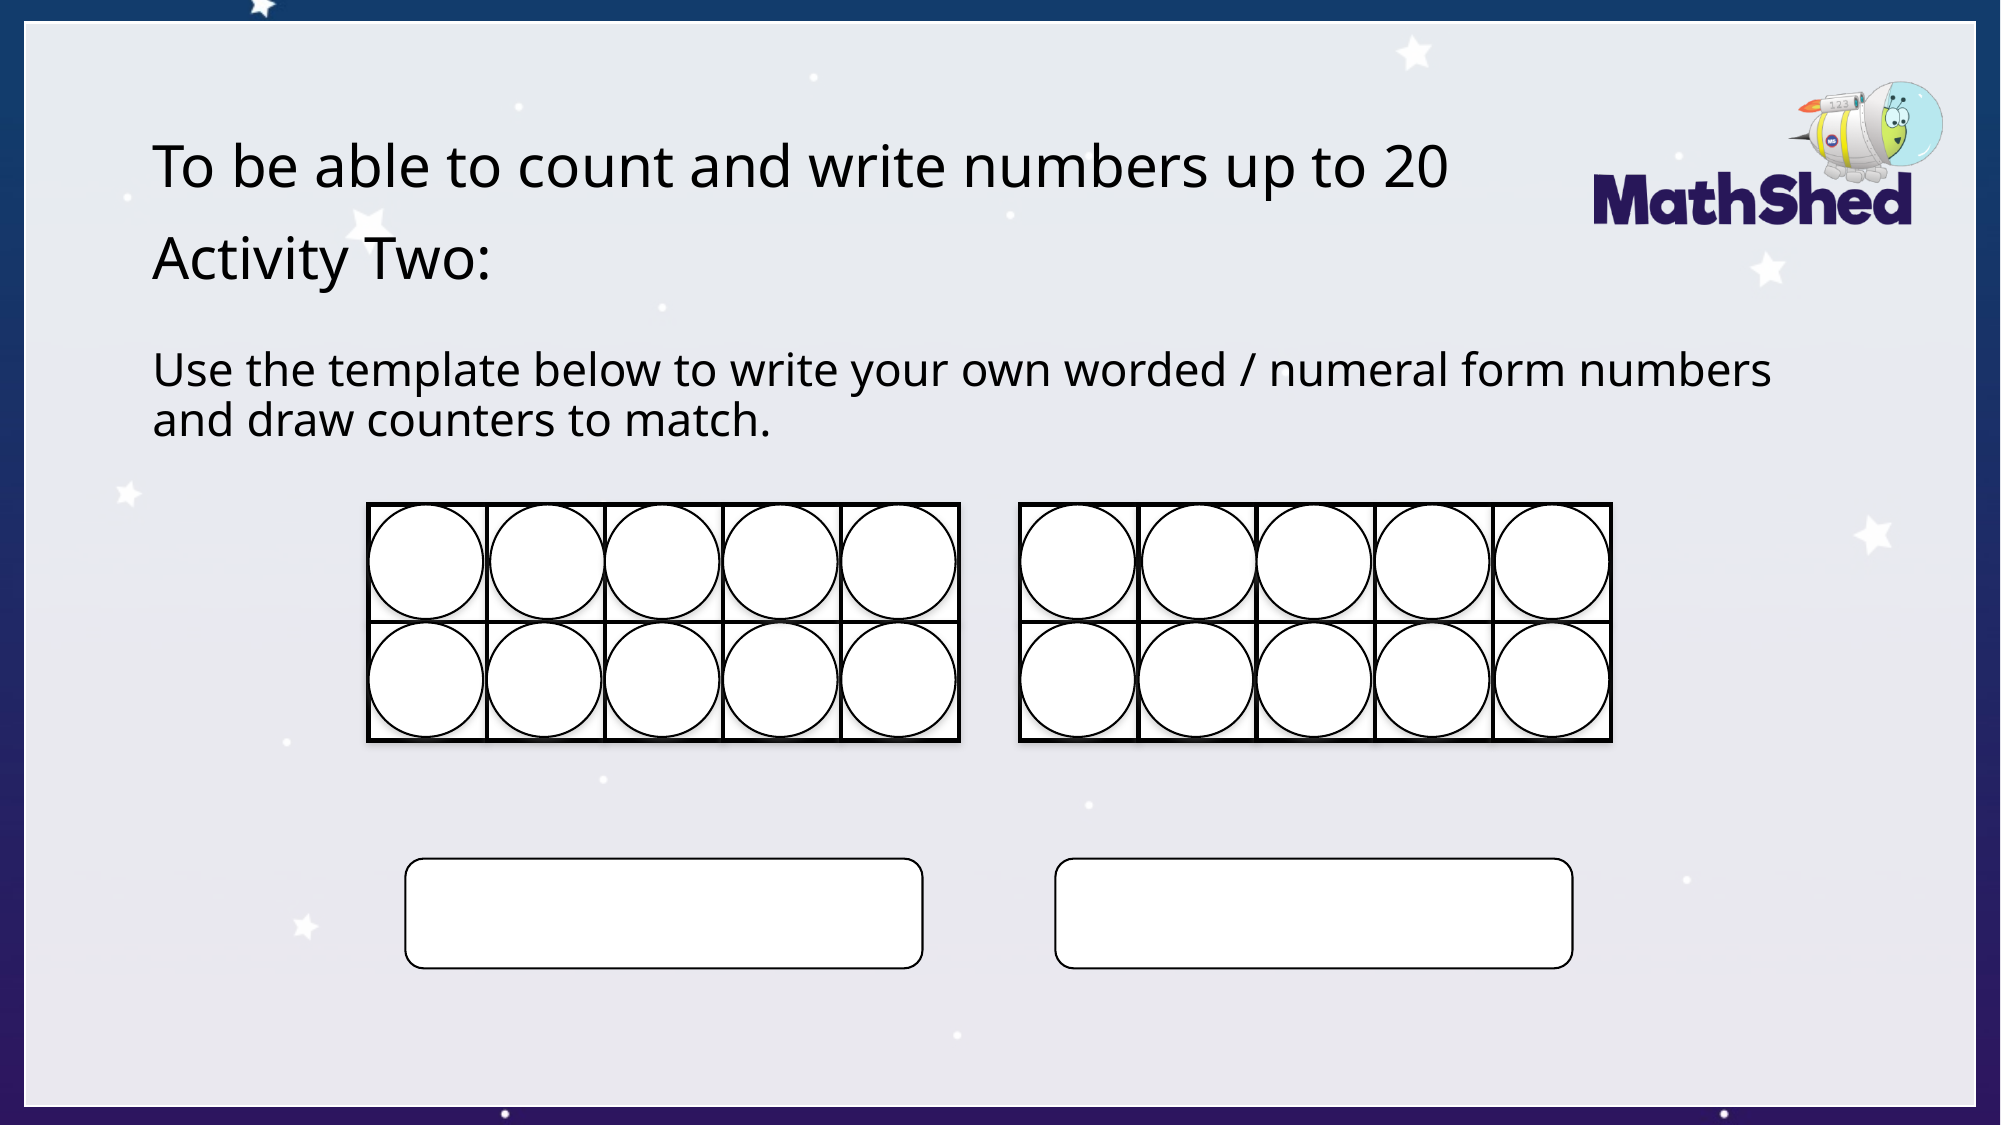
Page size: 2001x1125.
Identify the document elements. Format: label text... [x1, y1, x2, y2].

text_box [368, 504, 484, 620]
text_box [1494, 624, 1610, 737]
text_box [1142, 504, 1255, 620]
text_box [490, 504, 603, 620]
text_box [1333, 622, 1374, 656]
text_box [723, 504, 838, 620]
text_box [1020, 622, 1057, 659]
text_box [918, 622, 960, 741]
text_box [1581, 582, 1611, 622]
text_box [604, 622, 642, 661]
text_box [1086, 504, 1138, 536]
text_box [1493, 504, 1543, 545]
text_box [1020, 622, 1135, 737]
text_box [486, 704, 524, 741]
text_box [604, 622, 720, 737]
title To be able to count and write numbers up to 20 [137, 59, 1578, 221]
text_box [1572, 700, 1611, 741]
text_box [1256, 504, 1371, 620]
text_box [486, 622, 525, 660]
text_box [682, 622, 723, 654]
text_box [723, 504, 771, 541]
text_box [1333, 709, 1371, 741]
text_box [1097, 712, 1134, 741]
text_box [368, 706, 406, 741]
text_box 18 [404, 857, 924, 970]
text_box [1138, 622, 1253, 737]
text_box [1217, 622, 1256, 654]
text_box [1322, 504, 1374, 538]
text_box [1374, 622, 1412, 662]
text_box [1256, 706, 1293, 741]
text_box [841, 504, 889, 541]
text_box [1494, 504, 1610, 620]
text_box [723, 706, 760, 741]
text_box [691, 594, 719, 622]
text_box [434, 504, 486, 536]
text_box [1374, 504, 1490, 620]
text_box [1020, 588, 1048, 622]
text_box [1020, 706, 1057, 741]
text_box [1374, 585, 1404, 622]
text_box [486, 504, 538, 549]
text_box [1256, 504, 1304, 538]
text_box [368, 504, 417, 542]
text_box [1106, 594, 1134, 622]
text_box [1138, 579, 1171, 622]
text_box [486, 581, 518, 622]
text_box [446, 713, 483, 741]
text_box [809, 594, 837, 622]
text_box [682, 712, 719, 741]
text_box [841, 622, 956, 737]
text_box [1138, 504, 1191, 551]
text_box [1020, 504, 1135, 620]
text_box [1228, 602, 1252, 622]
text_box [368, 622, 483, 737]
text_box [1097, 622, 1138, 654]
text_box [841, 706, 878, 741]
text_box [1256, 591, 1284, 622]
text_box [446, 622, 486, 654]
text_box [723, 624, 838, 737]
text_box [565, 622, 604, 654]
text_box [1493, 702, 1532, 741]
text_box [841, 504, 956, 620]
list Activity Two: Use the template below to write your own worded / numeral form numbers and draw counters to match. [137, 221, 1863, 1014]
text_box [800, 622, 837, 654]
text_box [1215, 712, 1252, 741]
text_box [1256, 622, 1371, 737]
text_box [556, 504, 604, 531]
text_box [723, 588, 751, 622]
text_box [604, 704, 642, 741]
text_box [486, 622, 602, 737]
text_box eighteen [1054, 857, 1574, 970]
text_box [1138, 622, 1177, 659]
text_box [604, 589, 633, 622]
text_box [800, 712, 837, 741]
text_box [1342, 591, 1371, 622]
text_box [604, 504, 720, 620]
text_box [454, 595, 483, 622]
text_box [907, 504, 960, 622]
text_box [1453, 622, 1489, 652]
text_box [1138, 706, 1175, 741]
text_box [604, 504, 653, 541]
text_box [1572, 622, 1611, 666]
text_box [1461, 596, 1489, 622]
text_box [1561, 504, 1611, 548]
text_box [1374, 504, 1424, 544]
picture [0, 0, 2001, 1125]
text_box [841, 588, 869, 622]
text_box [1020, 504, 1068, 541]
text_box [368, 622, 405, 660]
text_box [1453, 714, 1489, 741]
text_box [789, 504, 841, 536]
text_box [1256, 622, 1293, 659]
text_box [723, 622, 760, 659]
text_box [841, 622, 878, 659]
text_box [1441, 504, 1493, 534]
text_box [564, 712, 601, 741]
text_box [671, 504, 723, 536]
text_box [1493, 584, 1523, 622]
text_box [1208, 504, 1256, 528]
text_box [1493, 622, 1532, 663]
text_box [1374, 624, 1490, 737]
text_box [576, 598, 601, 622]
text_box [1374, 703, 1413, 741]
text_box [368, 588, 397, 622]
